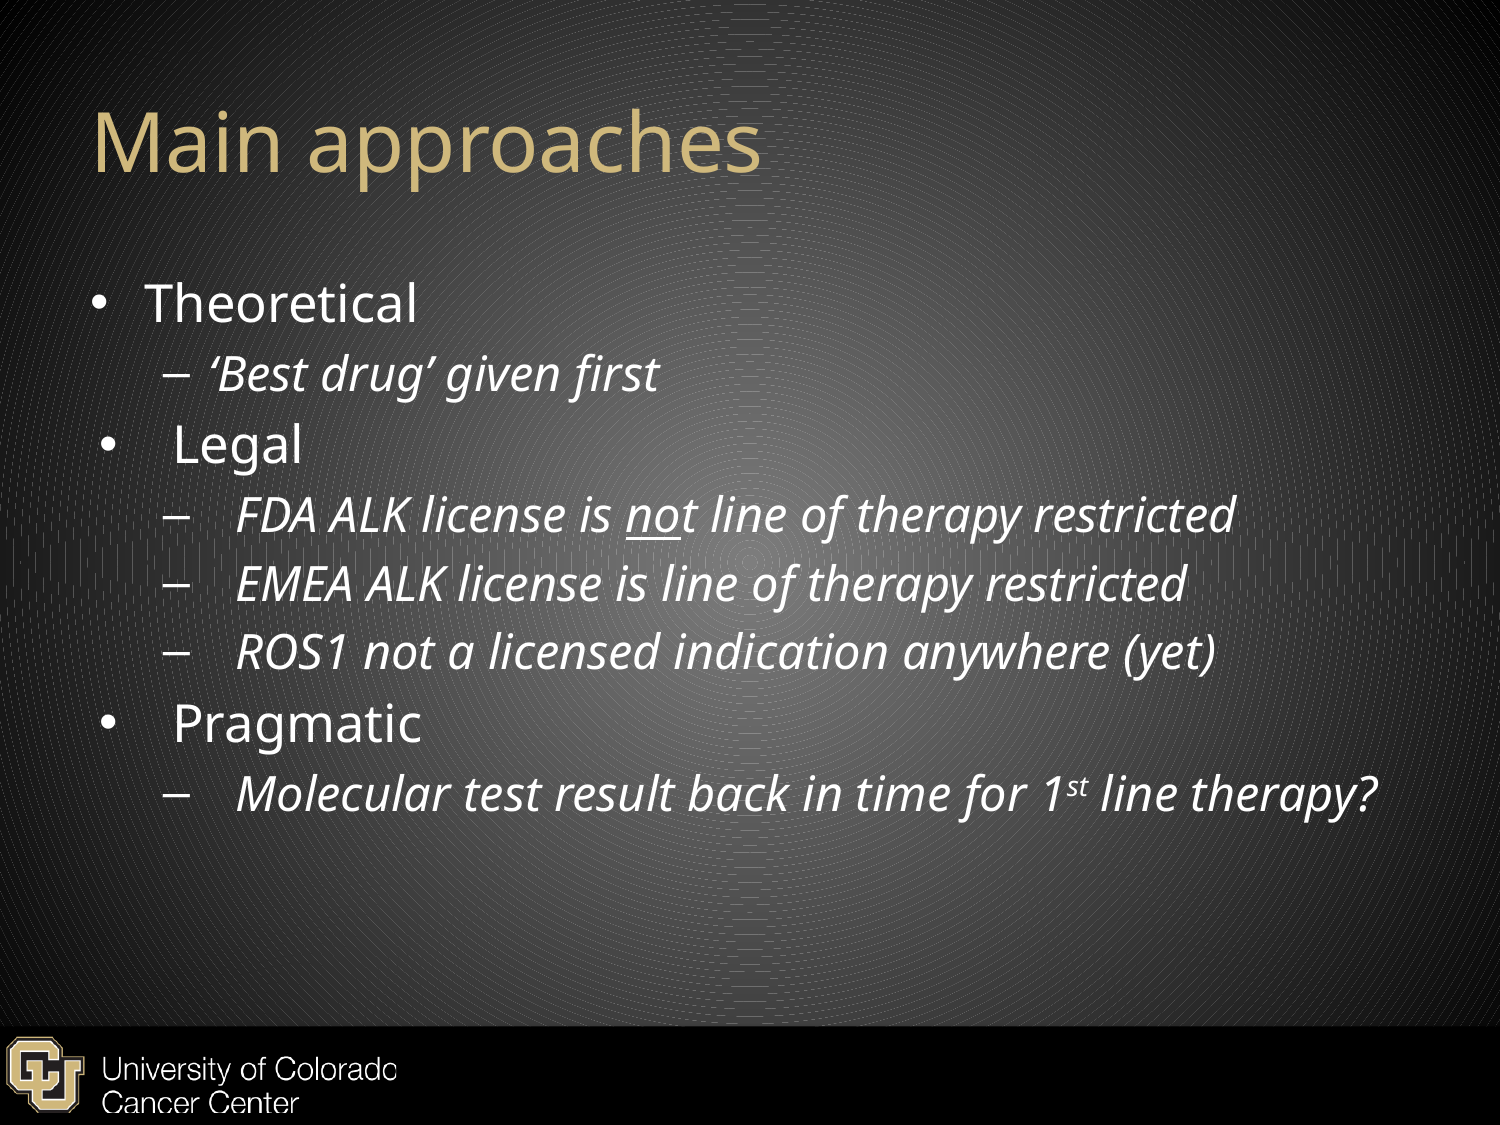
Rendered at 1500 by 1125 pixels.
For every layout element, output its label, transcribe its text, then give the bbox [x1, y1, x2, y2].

title Main approaches [75, 45, 1425, 233]
list Theoretical ‘Best drug’ given first Legal FDA ALK license is not line of therapy restricted EMEA ALK license is line of therapy restricted ROS1 not a licensed indication anywhere (yet) Pragmatic Molecular test result back in time for 1st line therapy? [75, 262, 1425, 875]
